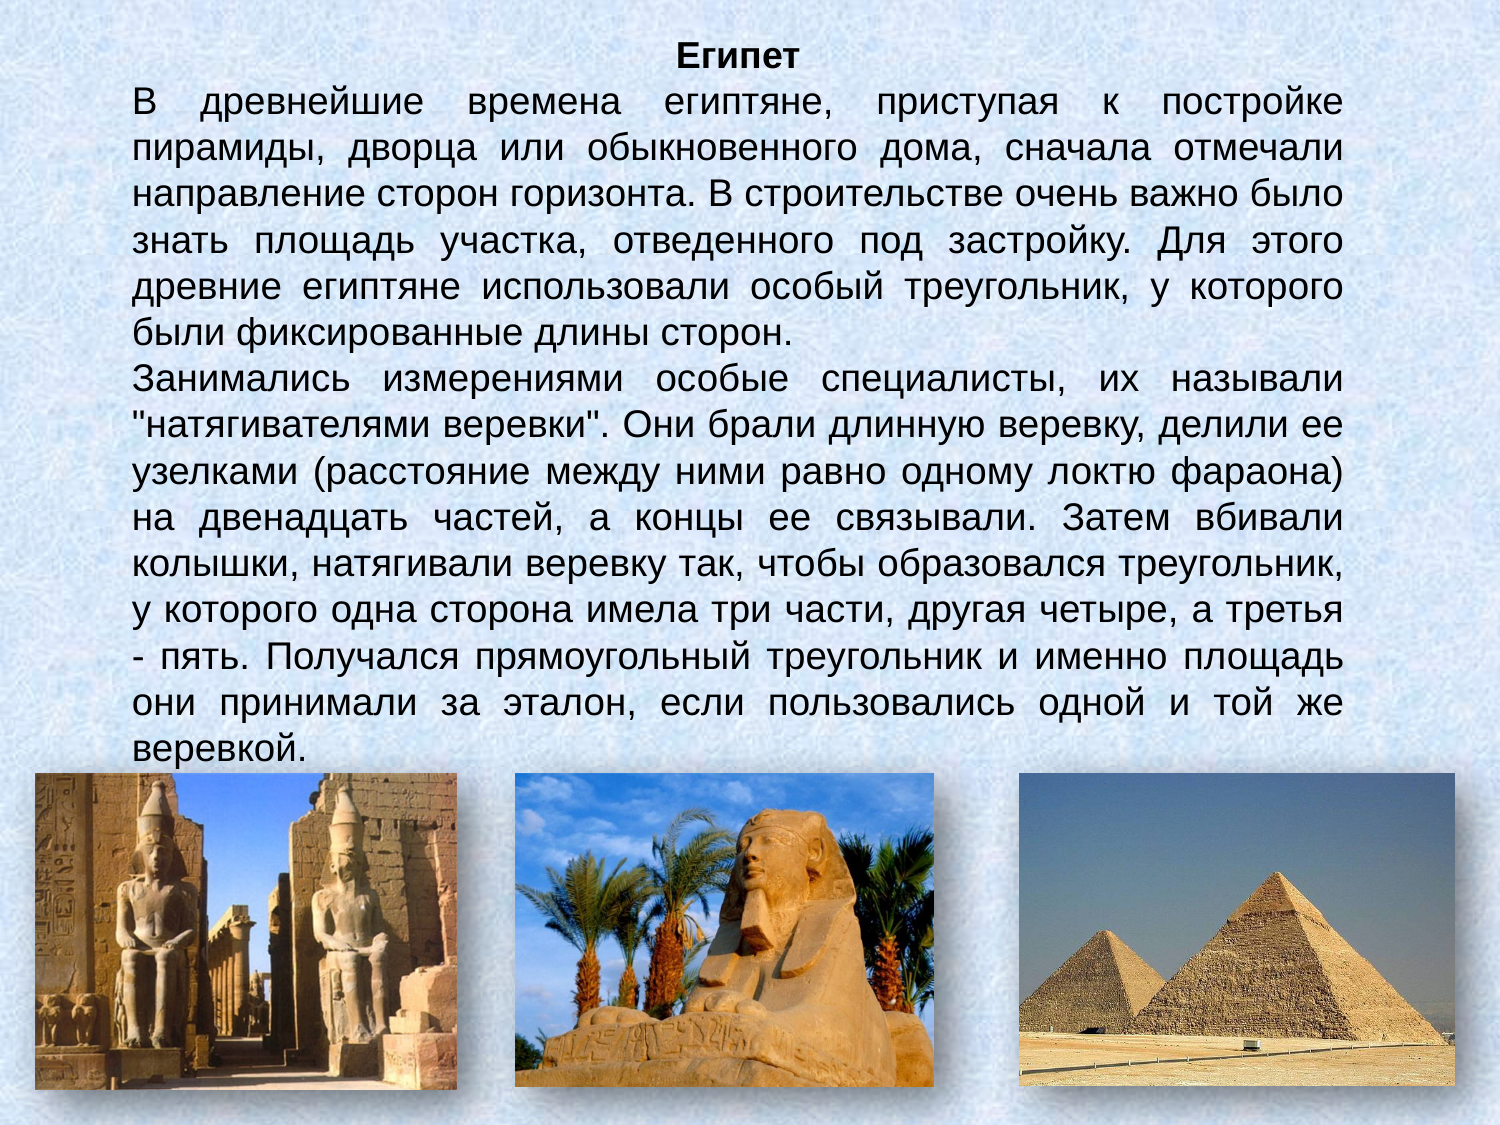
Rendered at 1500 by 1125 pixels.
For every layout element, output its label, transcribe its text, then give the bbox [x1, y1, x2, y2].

text_box Египет В древнейшие времена египтяне, приступая к постройке пирамиды, дворца или обыкновенного дома, сначала отмечали направление сторон горизонта. В строительстве очень важно было знать площадь участка, отведенного под застройку. Для этого древние египтяне использовали особый треугольник, у которого были фиксированные длины сторон. Занимались измерениями особые специалисты, их называли "натягивателями веревки". Они брали длинную веревку, делили ее узелками (расстояние между ними равно одному локтю фараона) на двенадцать частей, а концы ее связывали. Затем вбивали колышки, натягивали веревку так, чтобы образовался треугольник, у которого одна сторона имела три части, другая четыре, а третья - пять. Получался прямоугольный треугольник и именно площадь они принимали за эталон, если пользовались одной и той же веревкой. [117, 23, 1360, 823]
picture [0, 0, 1500, 1125]
